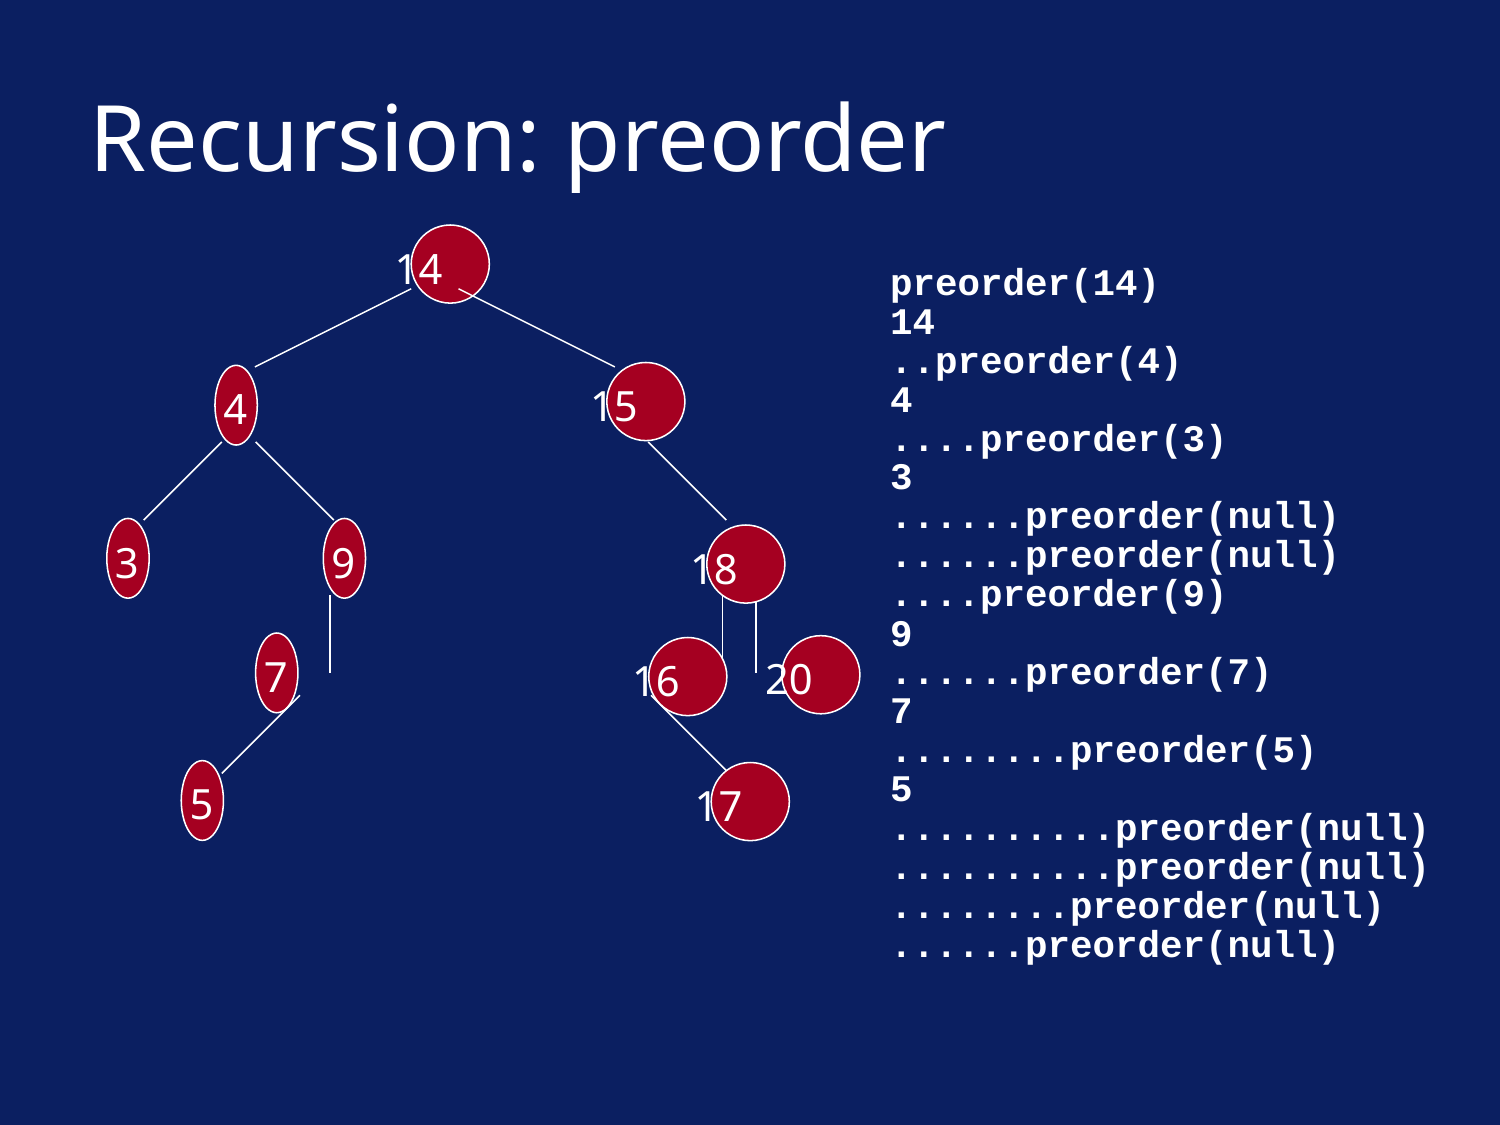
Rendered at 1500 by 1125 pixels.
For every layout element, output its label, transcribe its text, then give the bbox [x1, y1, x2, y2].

list preorder(14) 14 ..preorder(4) 4 ....preorder(3) 3 ......preorder(null) ......preorder(null) ....preorder(9) 9 ......preorder(7) 7 ........preorder(5) 5 ..........preorder(null) ..........preorder(null) ........preorder(null) ......preorder(null) [800, 262, 1463, 1038]
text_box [99, 224, 861, 851]
title Recursion: preorder [74, 59, 1425, 210]
